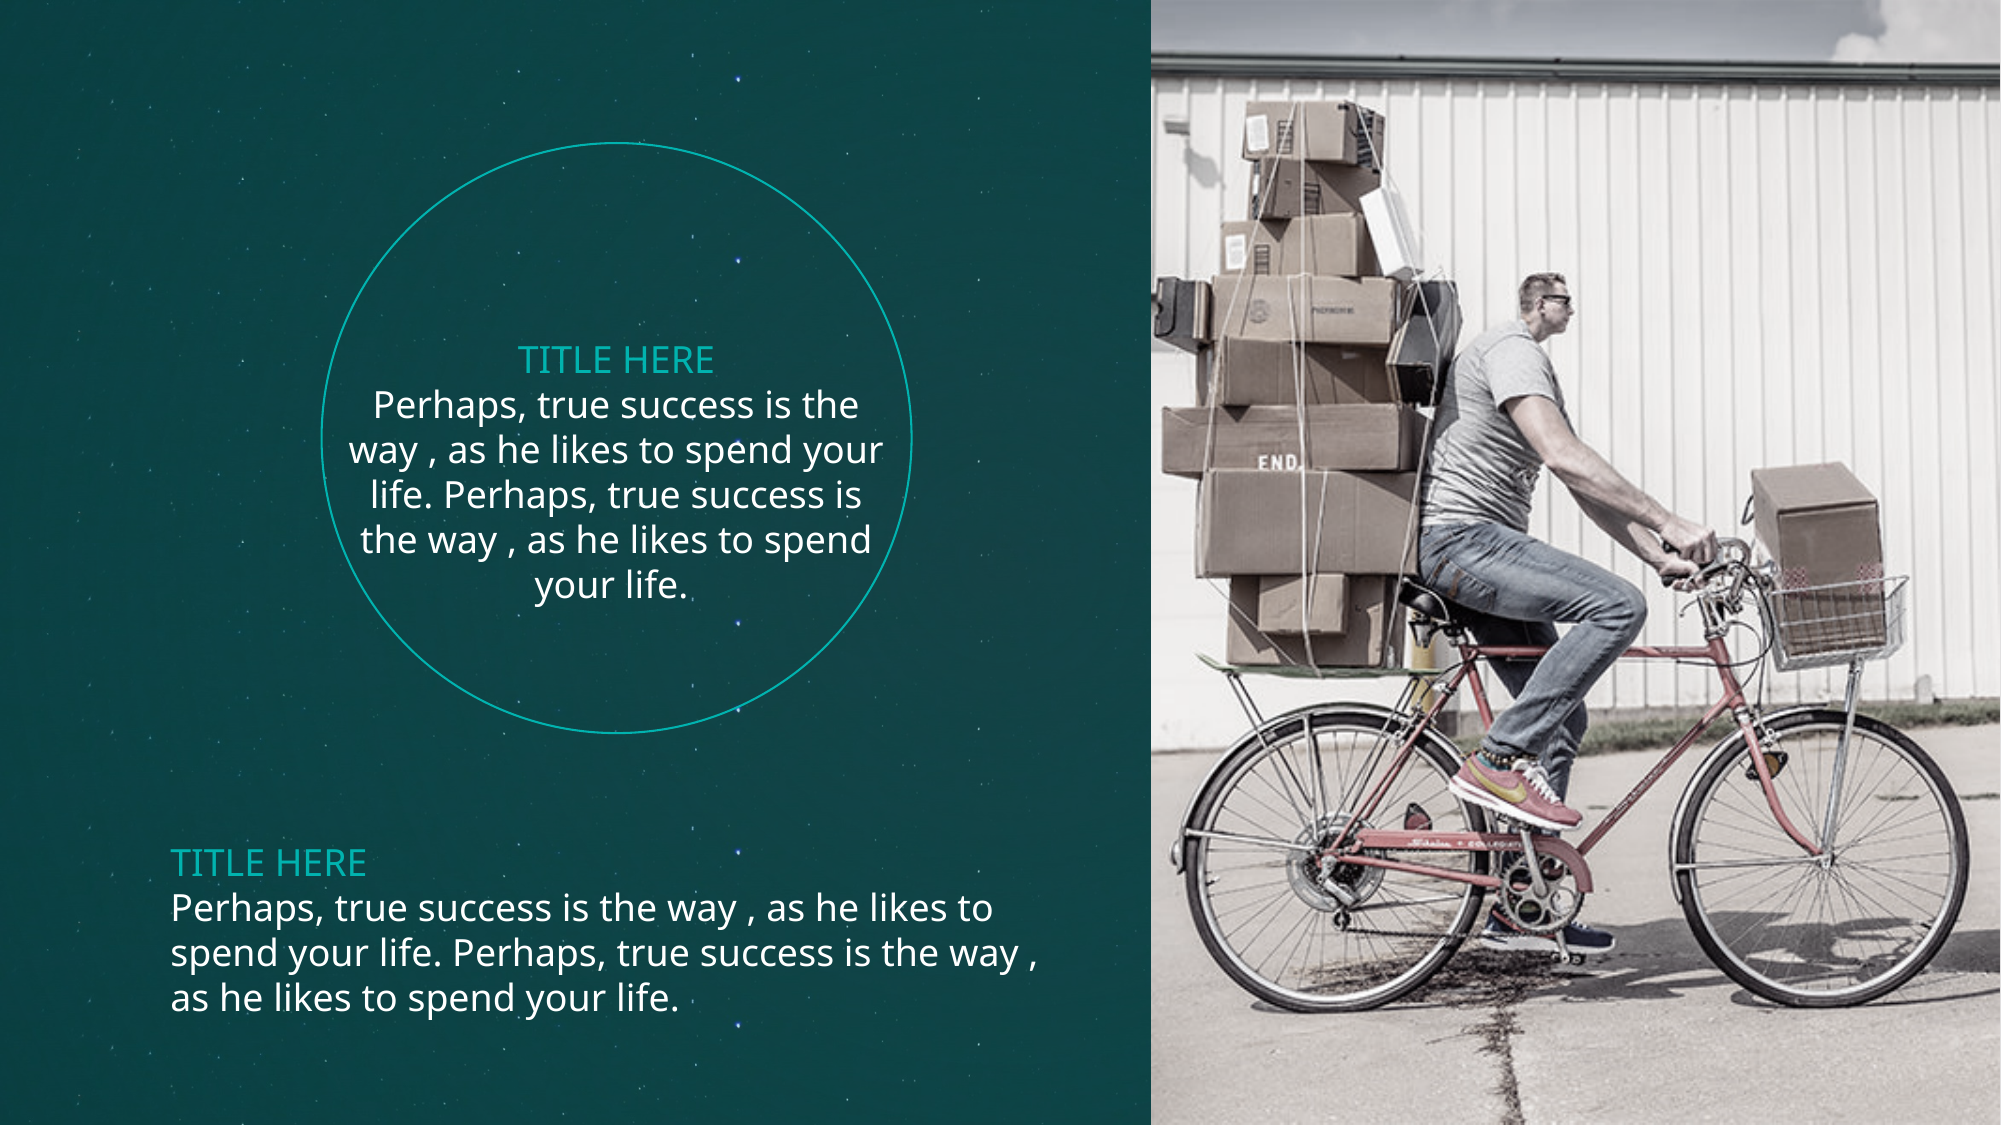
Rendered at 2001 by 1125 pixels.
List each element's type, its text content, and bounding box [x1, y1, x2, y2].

text_box [320, 381, 326, 495]
text_box TITLE HERE Perhaps, true success is the way , as he likes to spend your life. Perhaps, true success is the way , as he likes to spend your life. [326, 328, 907, 614]
text_box [341, 141, 892, 328]
text_box TITLE HERE Perhaps, true success is the way , as he likes to spend your life. Perhaps, true success is the way , as he likes to spend your life. [155, 832, 1074, 1027]
picture [1151, 0, 2001, 1125]
text_box [378, 614, 855, 735]
text_box [0, 0, 1151, 1125]
text_box [907, 380, 913, 496]
